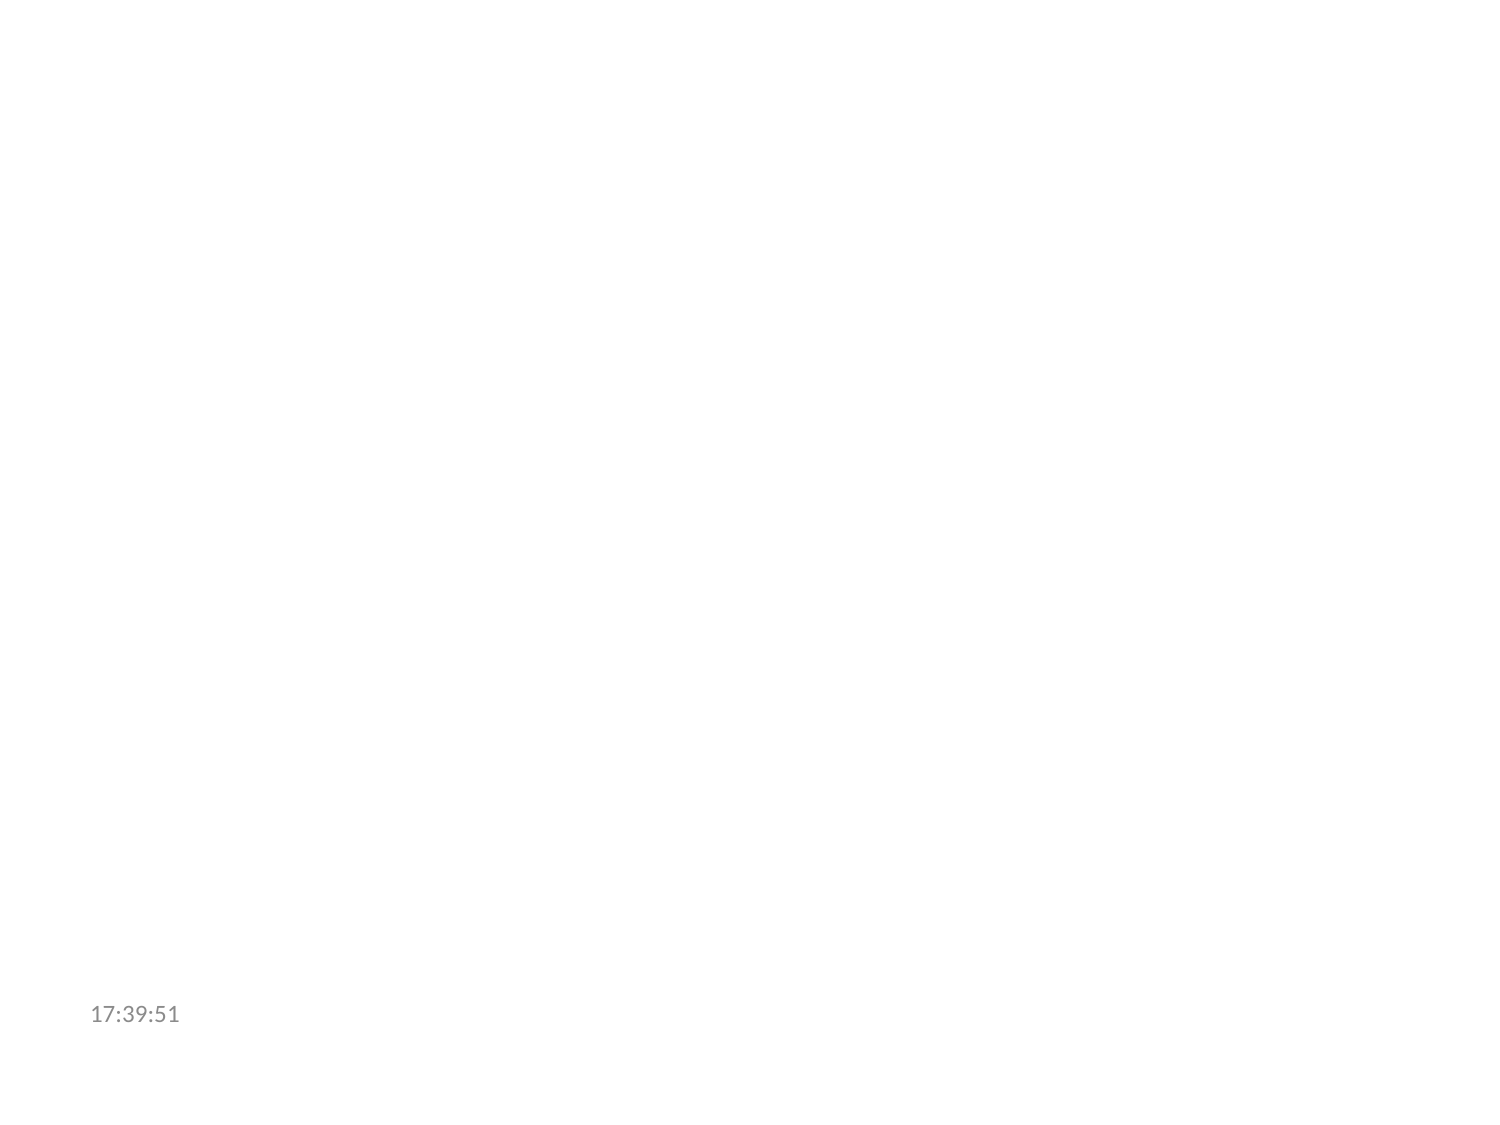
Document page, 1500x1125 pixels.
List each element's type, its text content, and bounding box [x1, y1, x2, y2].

text_box 15:35:09 [75, 982, 425, 1043]
